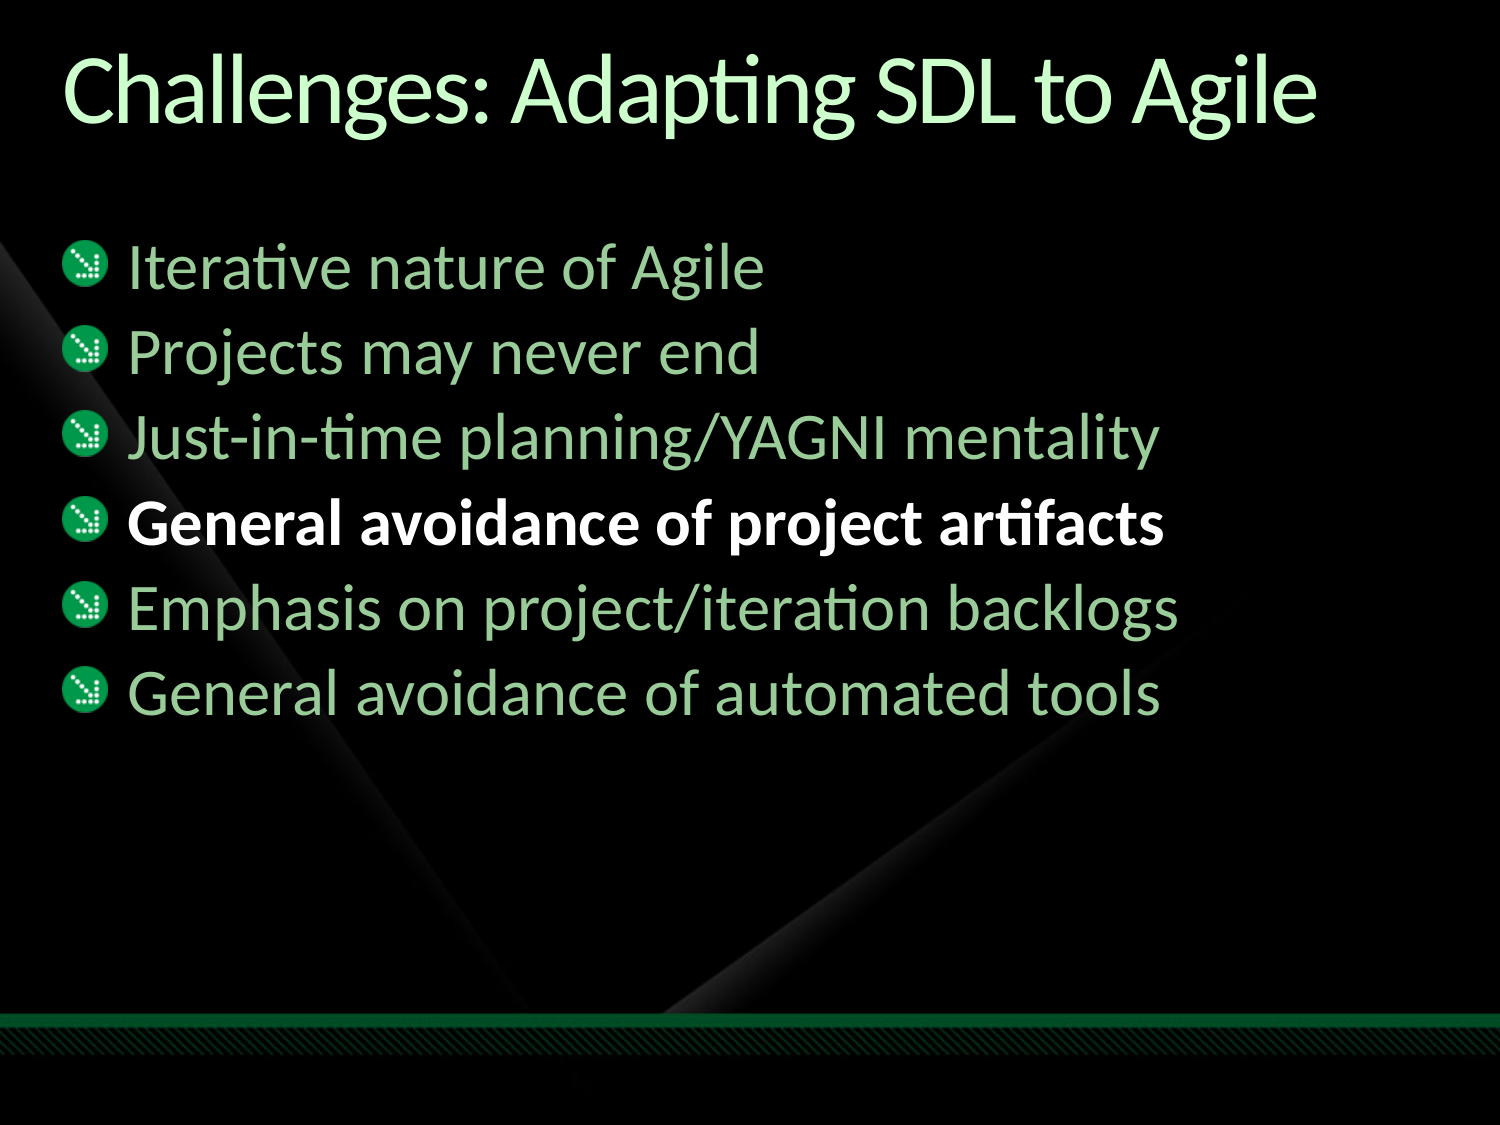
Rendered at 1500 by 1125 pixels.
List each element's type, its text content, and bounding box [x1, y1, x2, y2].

title Challenges: Adapting SDL to Agile [62, 37, 1438, 147]
picture [0, 0, 1500, 1125]
list Iterative nature of Agile Projects may never end Just-in-time planning/YAGNI mentality General avoidance of project artifacts Emphasis on project/iteration backlogs General avoidance of automated tools [62, 231, 1438, 980]
